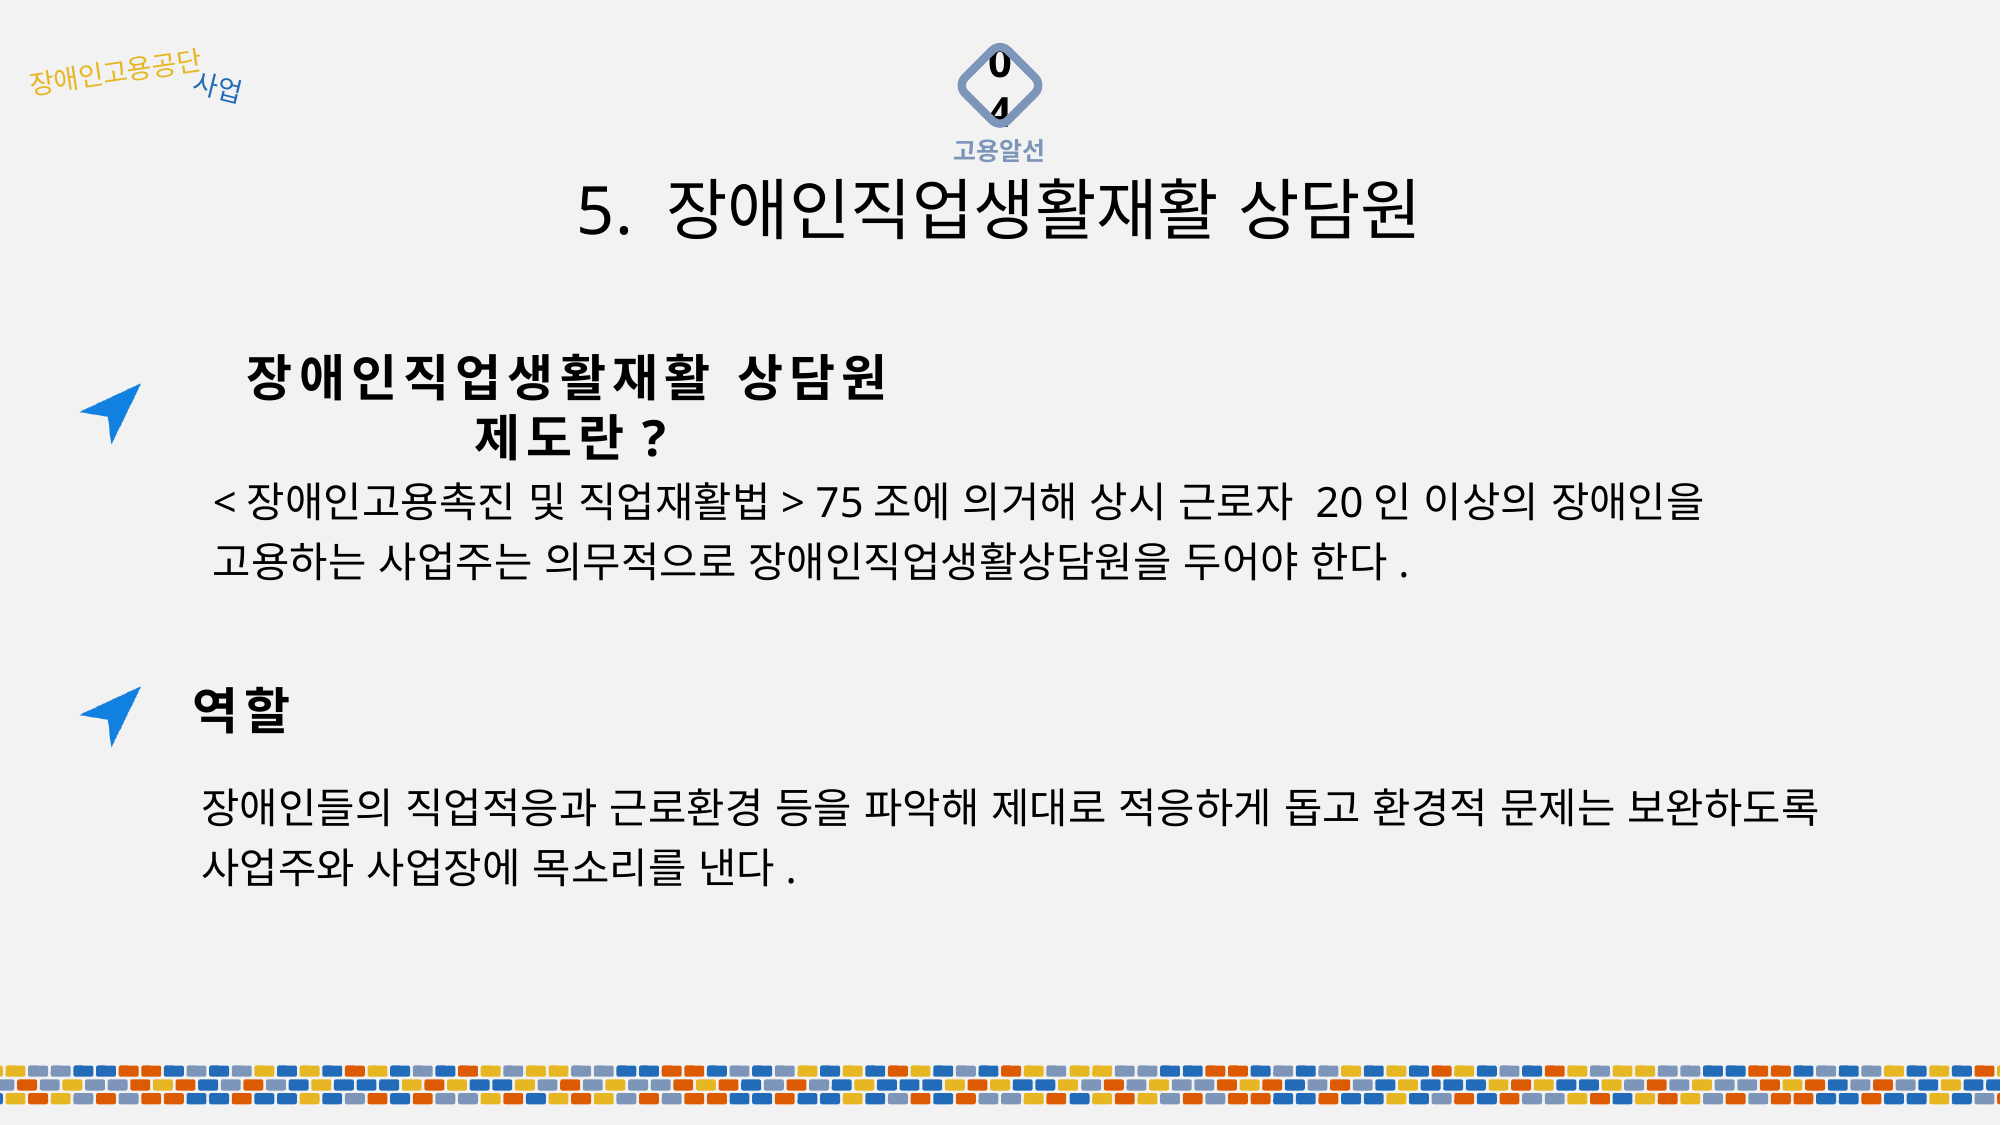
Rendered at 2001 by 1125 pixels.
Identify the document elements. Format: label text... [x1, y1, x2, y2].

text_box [0, 1065, 2000, 1105]
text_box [11, 47, 264, 112]
text_box 고용알선 [939, 128, 1061, 174]
text_box 5. 장애인직업생활재활 상담원 [562, 160, 1438, 255]
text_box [873, 52, 1127, 119]
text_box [79, 368, 1851, 595]
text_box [79, 671, 1859, 901]
